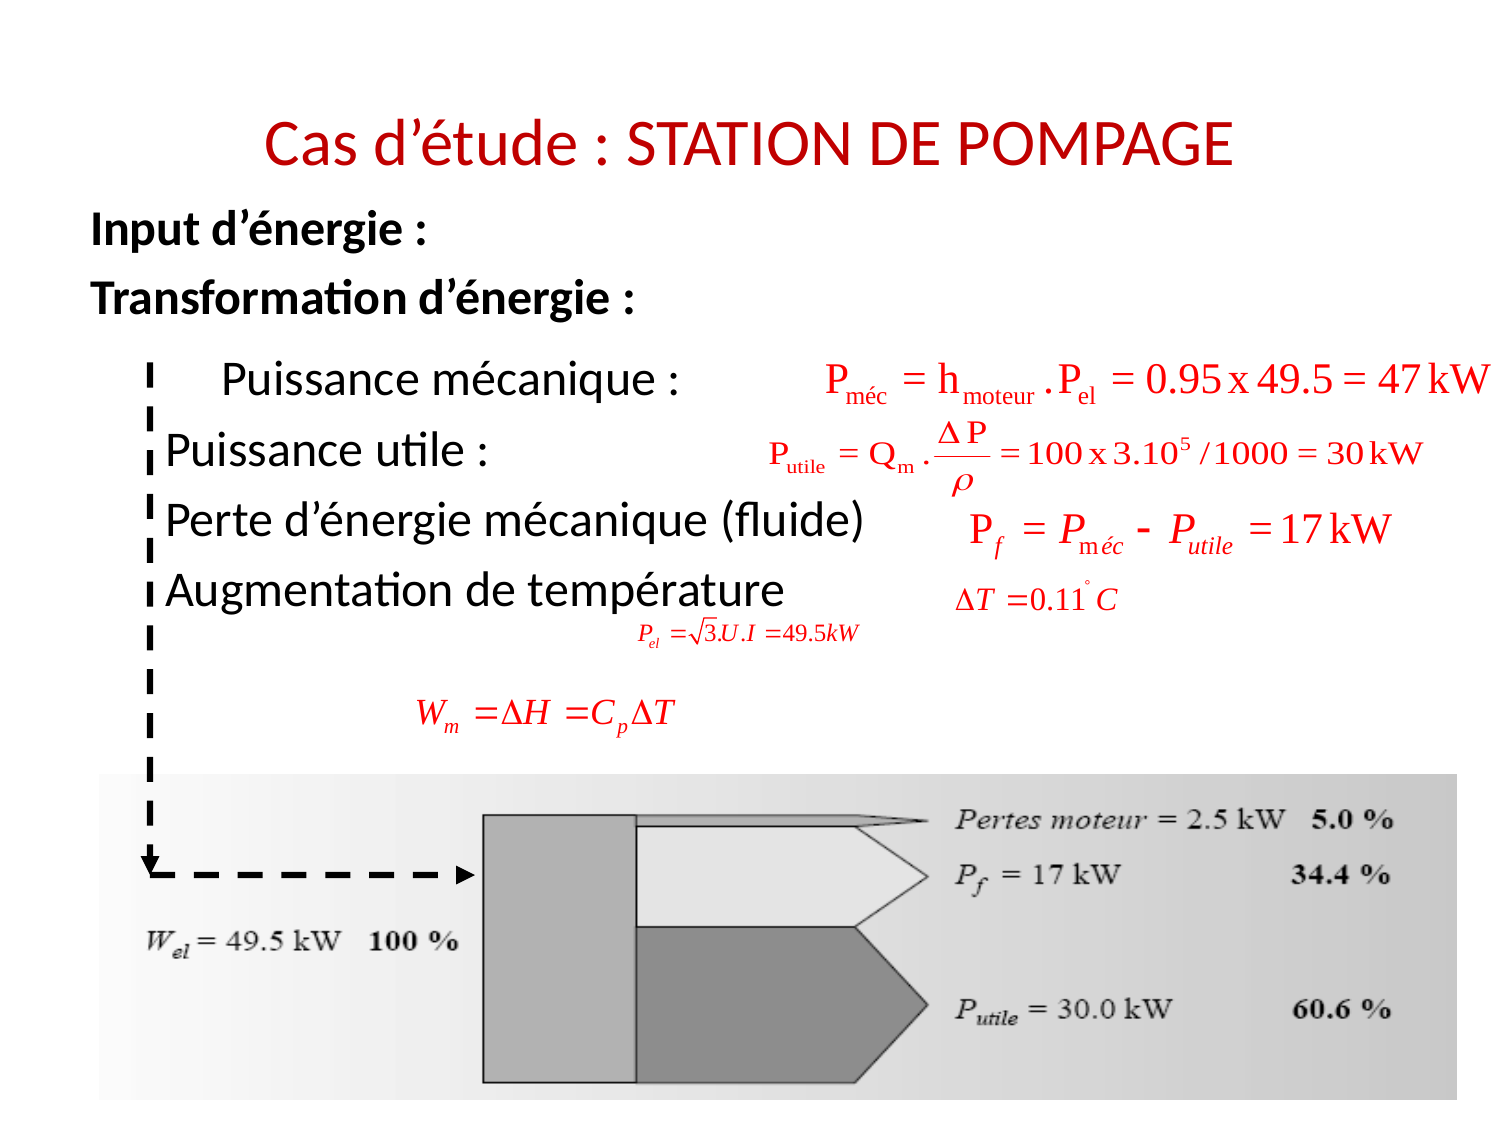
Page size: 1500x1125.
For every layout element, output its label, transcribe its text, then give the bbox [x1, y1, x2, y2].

list Input d’énergie : Transformation d’énergie : Puissance mécanique : Puissance utile : Perte d’énergie mécanique (fluide) Augmentation de température [0, 187, 950, 930]
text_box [962, 513, 1401, 570]
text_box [412, 687, 686, 747]
picture [99, 774, 1457, 1101]
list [817, 349, 1500, 416]
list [633, 612, 867, 655]
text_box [949, 574, 1126, 619]
title Cas d’étude : STATION DE POMPAGE [75, 45, 1425, 233]
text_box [762, 412, 1434, 504]
